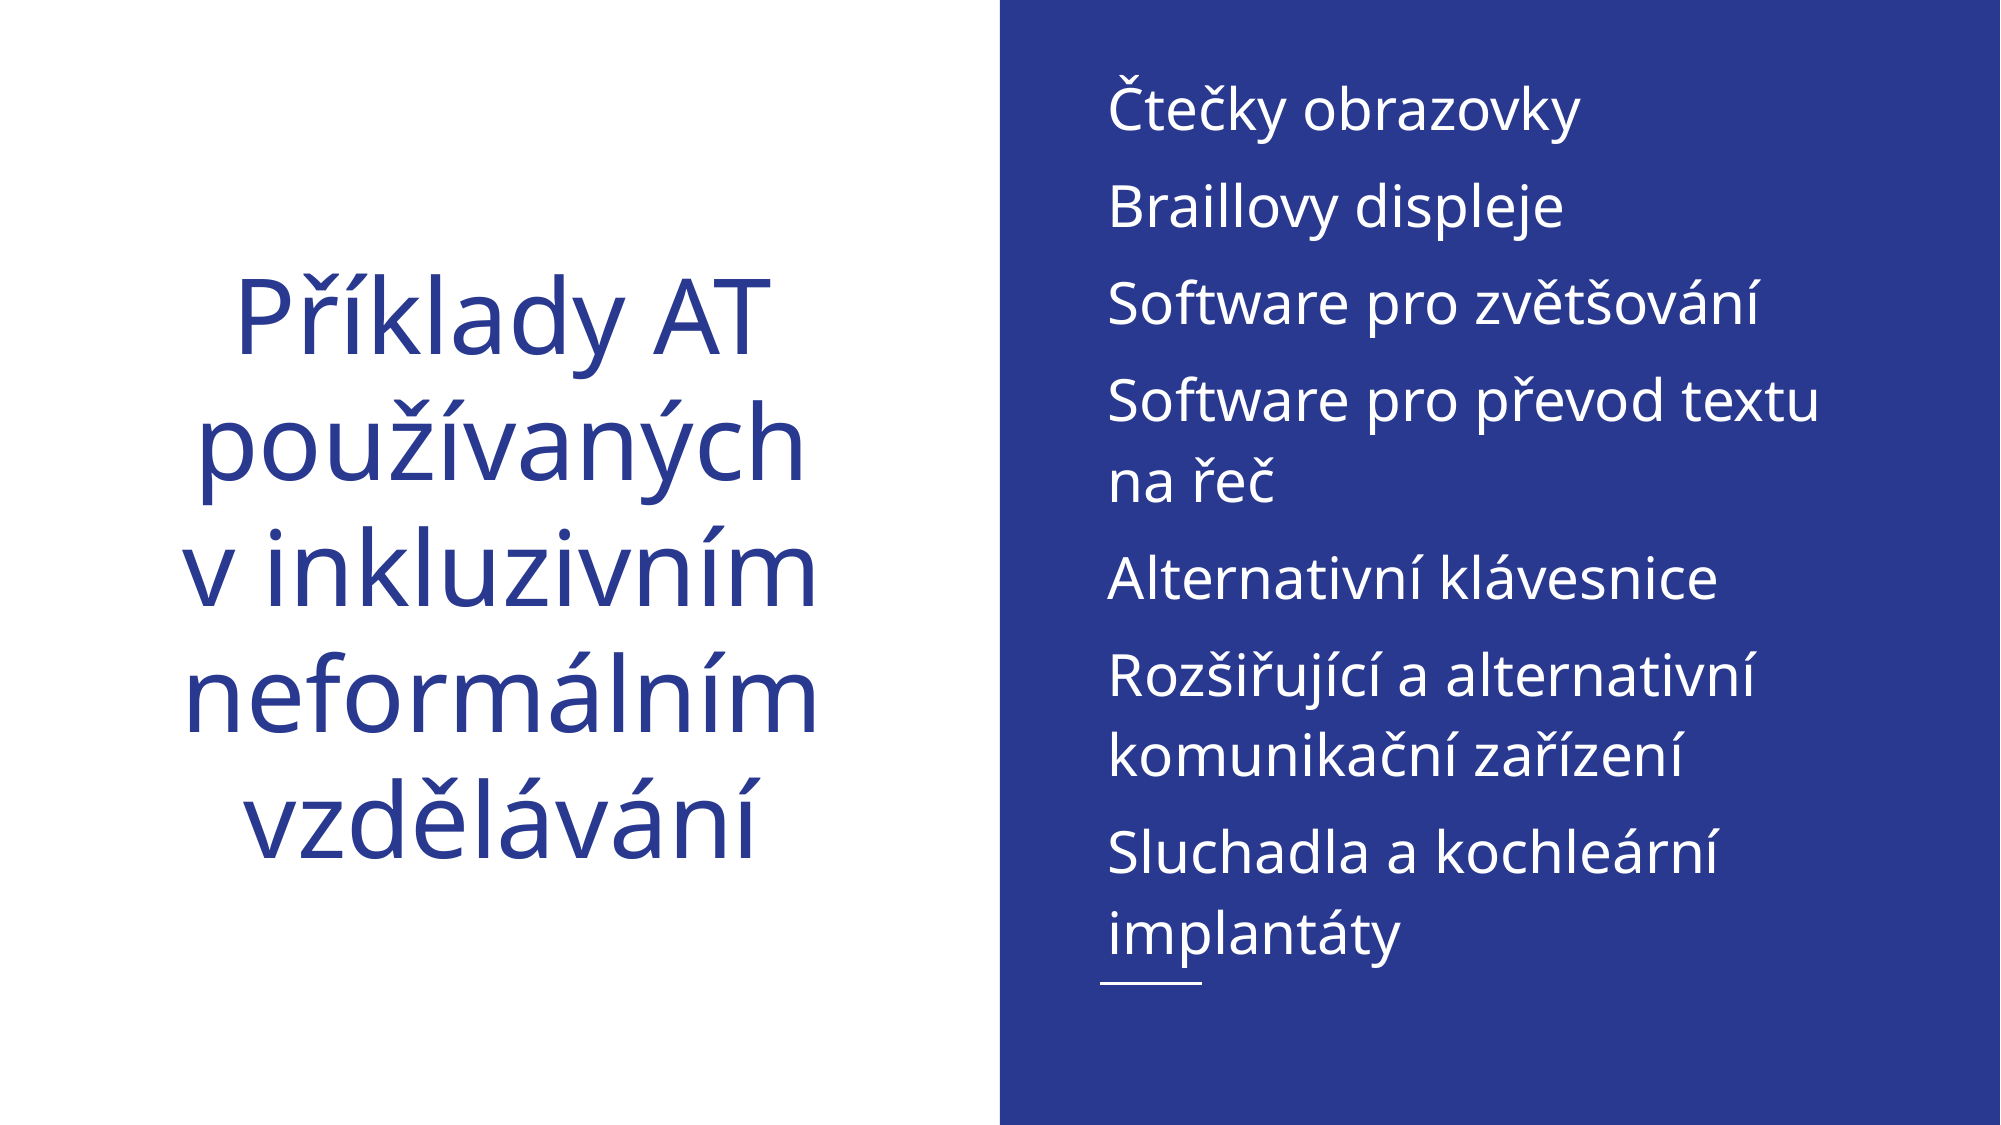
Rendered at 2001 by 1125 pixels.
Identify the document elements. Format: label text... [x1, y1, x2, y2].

list Čtečky obrazovky Braillovy displeje Software pro zvětšování Software pro převod textu na řeč Alternativní klávesnice Rozšiřující a alternativní komunikační zařízení Sluchadla a kochleární implantáty [1080, 158, 1920, 967]
title Příklady AT používaných v inkluzivním neformálním vzdělávání [59, 237, 945, 888]
